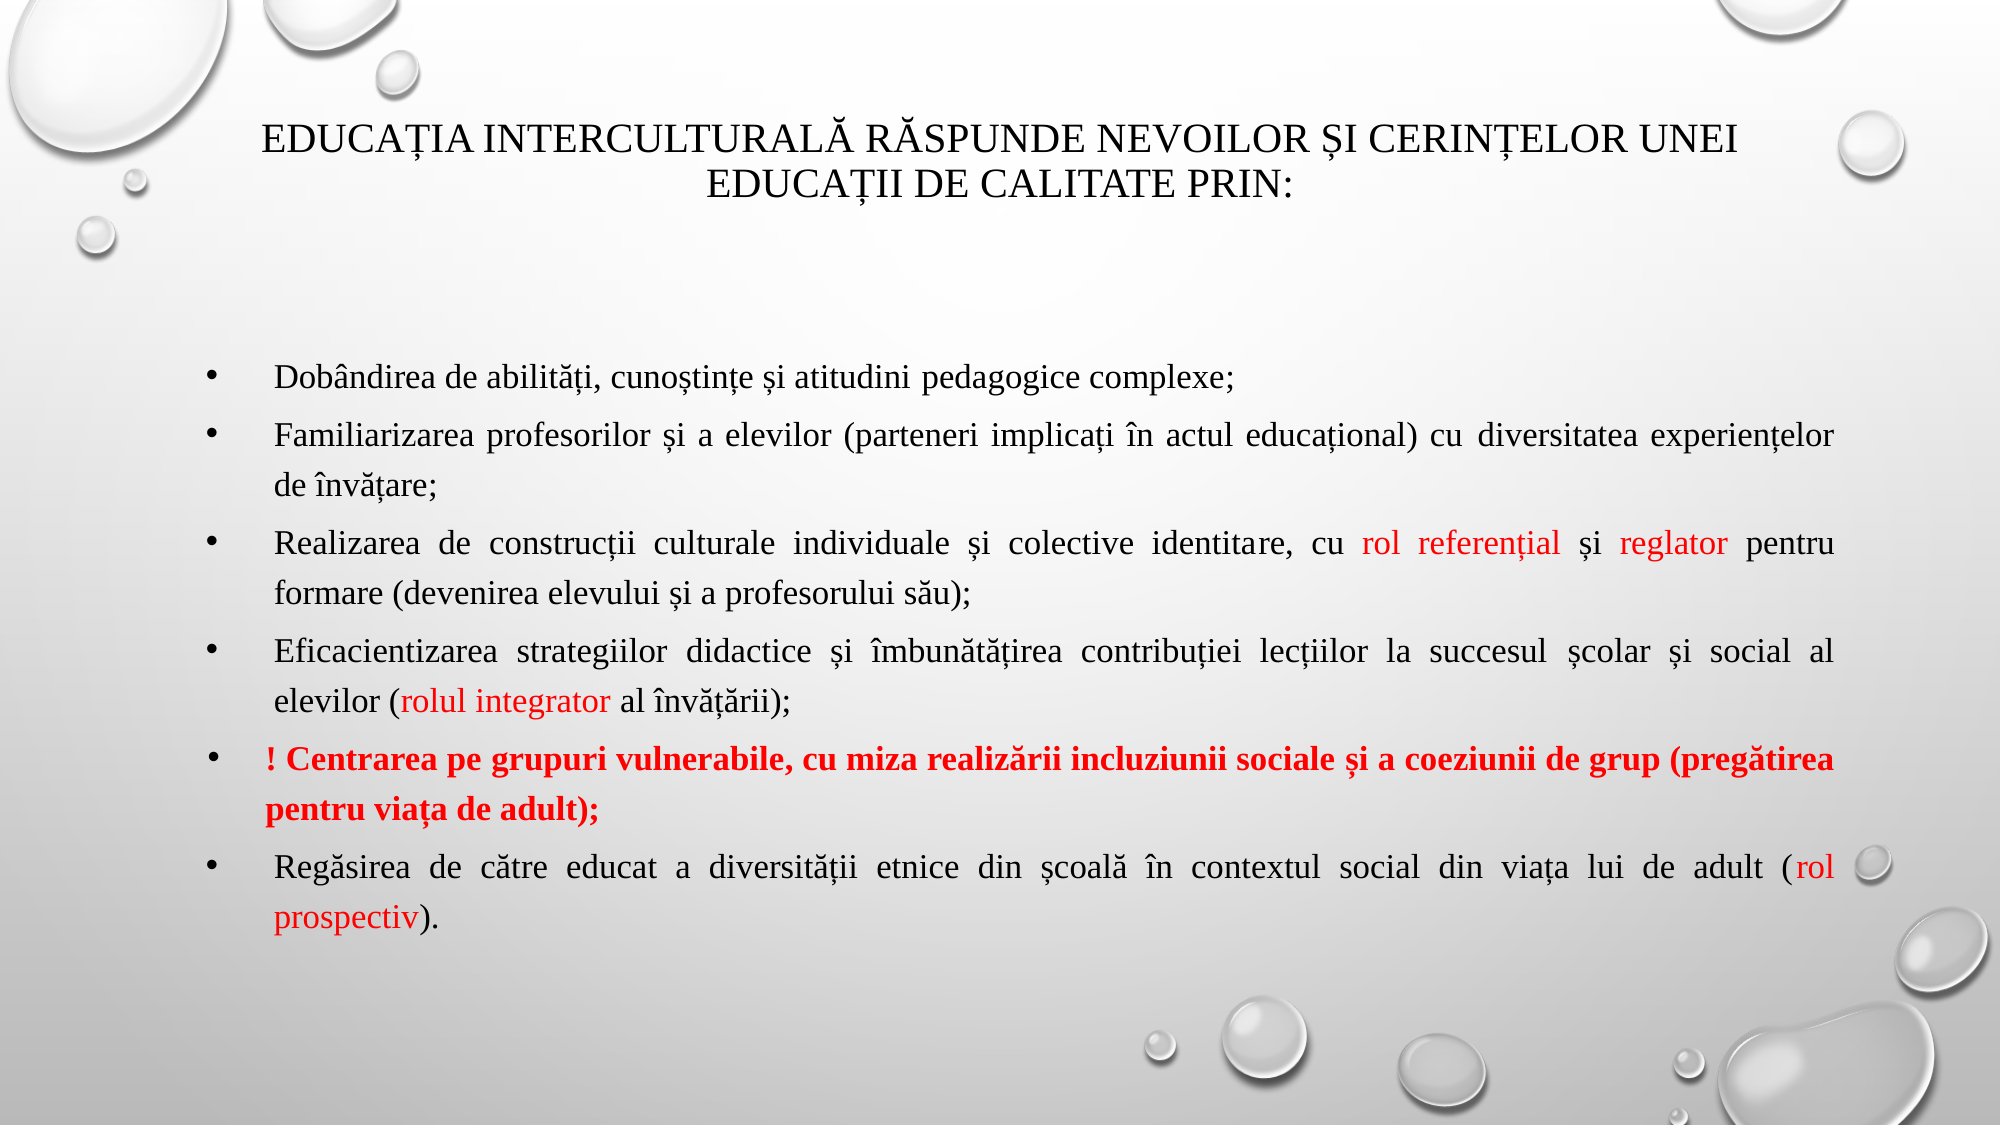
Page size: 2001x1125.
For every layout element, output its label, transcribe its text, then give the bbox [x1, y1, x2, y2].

title Educația interculturală răspunde nevoilor și cerințelor unei educații de calitate prin: [149, 101, 1851, 271]
picture [0, 0, 2000, 1125]
list Dobândirea de abilități, cunoștințe și atitudini pedagogice complexe; Familiarizarea profesorilor și a elevilor (parteneri implicați în actul educațional) cu diversitatea experiențelor de învățare; Realizarea de construcții culturale individuale și colective identitare, cu rol referențial și reglator pentru formare (devenirea elevului și a profesorului său); Eficacientizarea strategiilor didactice și îmbunătățirea contribuției lecțiilor la succesul școlar și social al elevilor (rolul integrator al învățării); ! Centrarea pe grupuri vulnerabile, cu miza realizării incluziunii sociale și a coeziunii de grup (pregătirea pentru viața de adult); Regăsirea de către educat a diversității etnice din școală în contextul social din viața lui de adult (rol prospectiv). [149, 292, 1850, 950]
